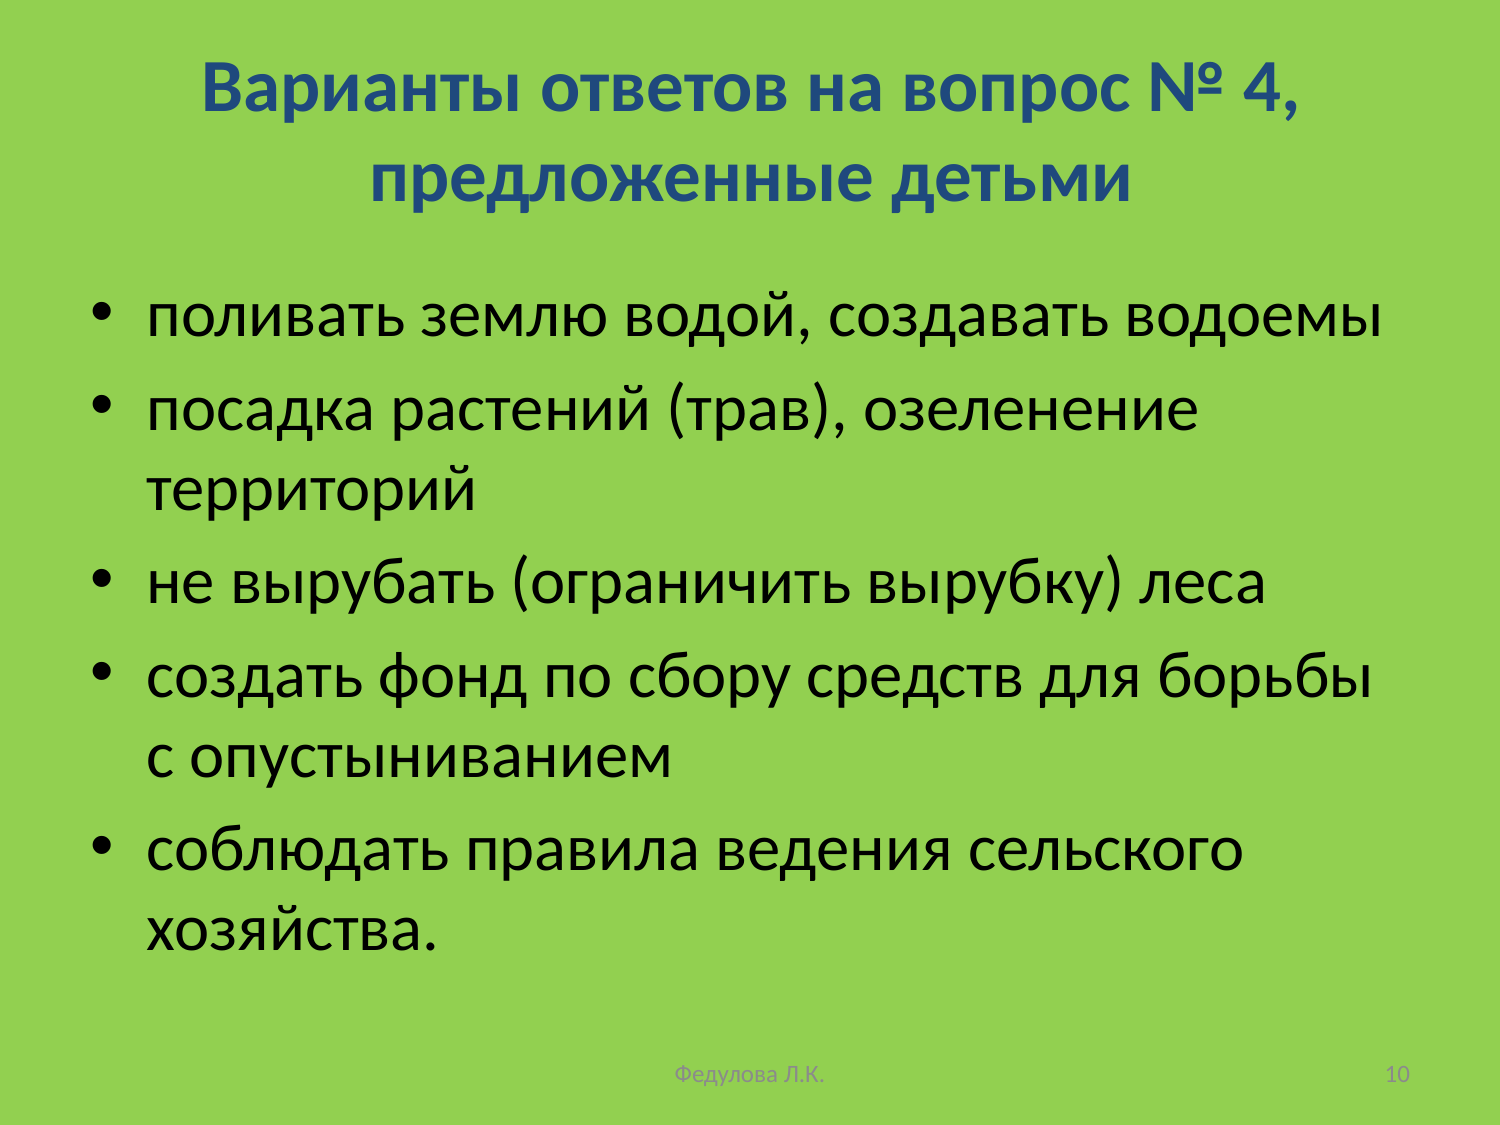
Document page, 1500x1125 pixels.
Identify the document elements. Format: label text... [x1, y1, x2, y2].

slide_number 10 [1074, 1042, 1425, 1103]
list поливать землю водой, создавать водоемы посадка растений (трав), озеленение территорий не вырубать (ограничить вырубку) леса создать фонд по сбору средств для борьбы с опустыниванием соблюдать правила ведения сельского хозяйства. [75, 262, 1425, 1005]
footer Федулова Л.К. [512, 1042, 988, 1103]
title Варианты ответов на вопрос № 4, предложенные детьми [76, 78, 1427, 266]
